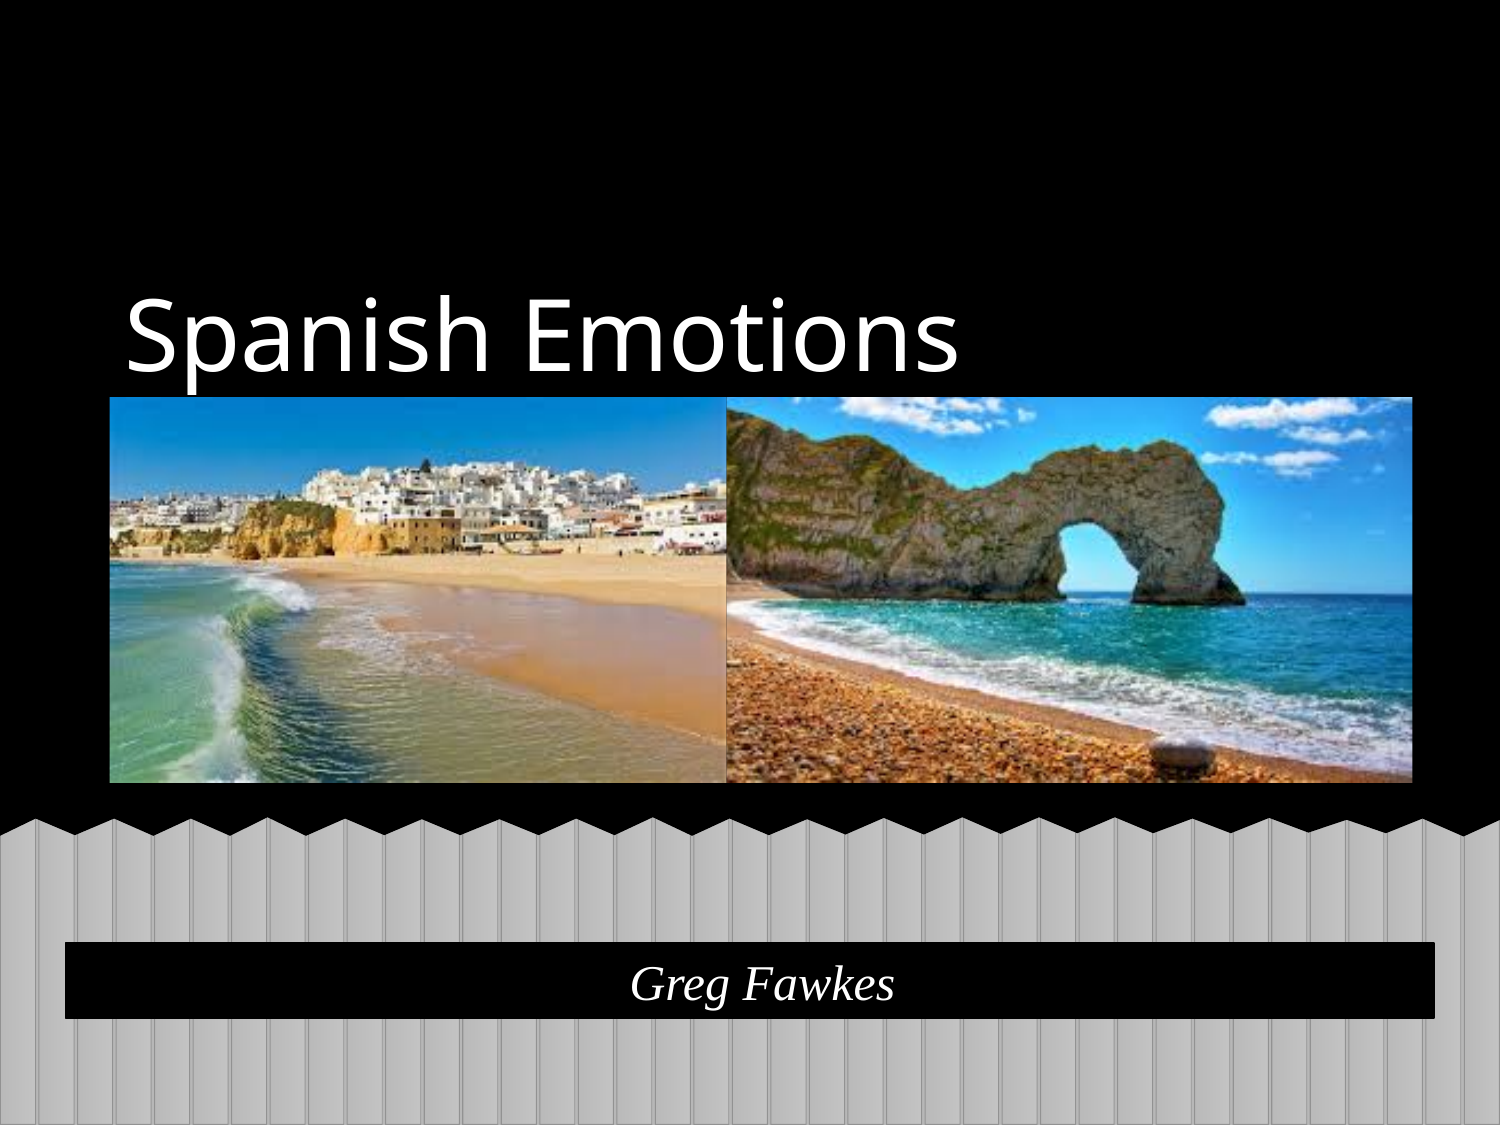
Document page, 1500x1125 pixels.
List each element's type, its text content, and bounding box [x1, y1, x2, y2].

subtitle Greg Fawkes [65, 943, 1435, 1018]
text_box Spanish Emotions [109, 256, 1418, 381]
text_box [109, 397, 726, 783]
text_box [726, 397, 1413, 783]
